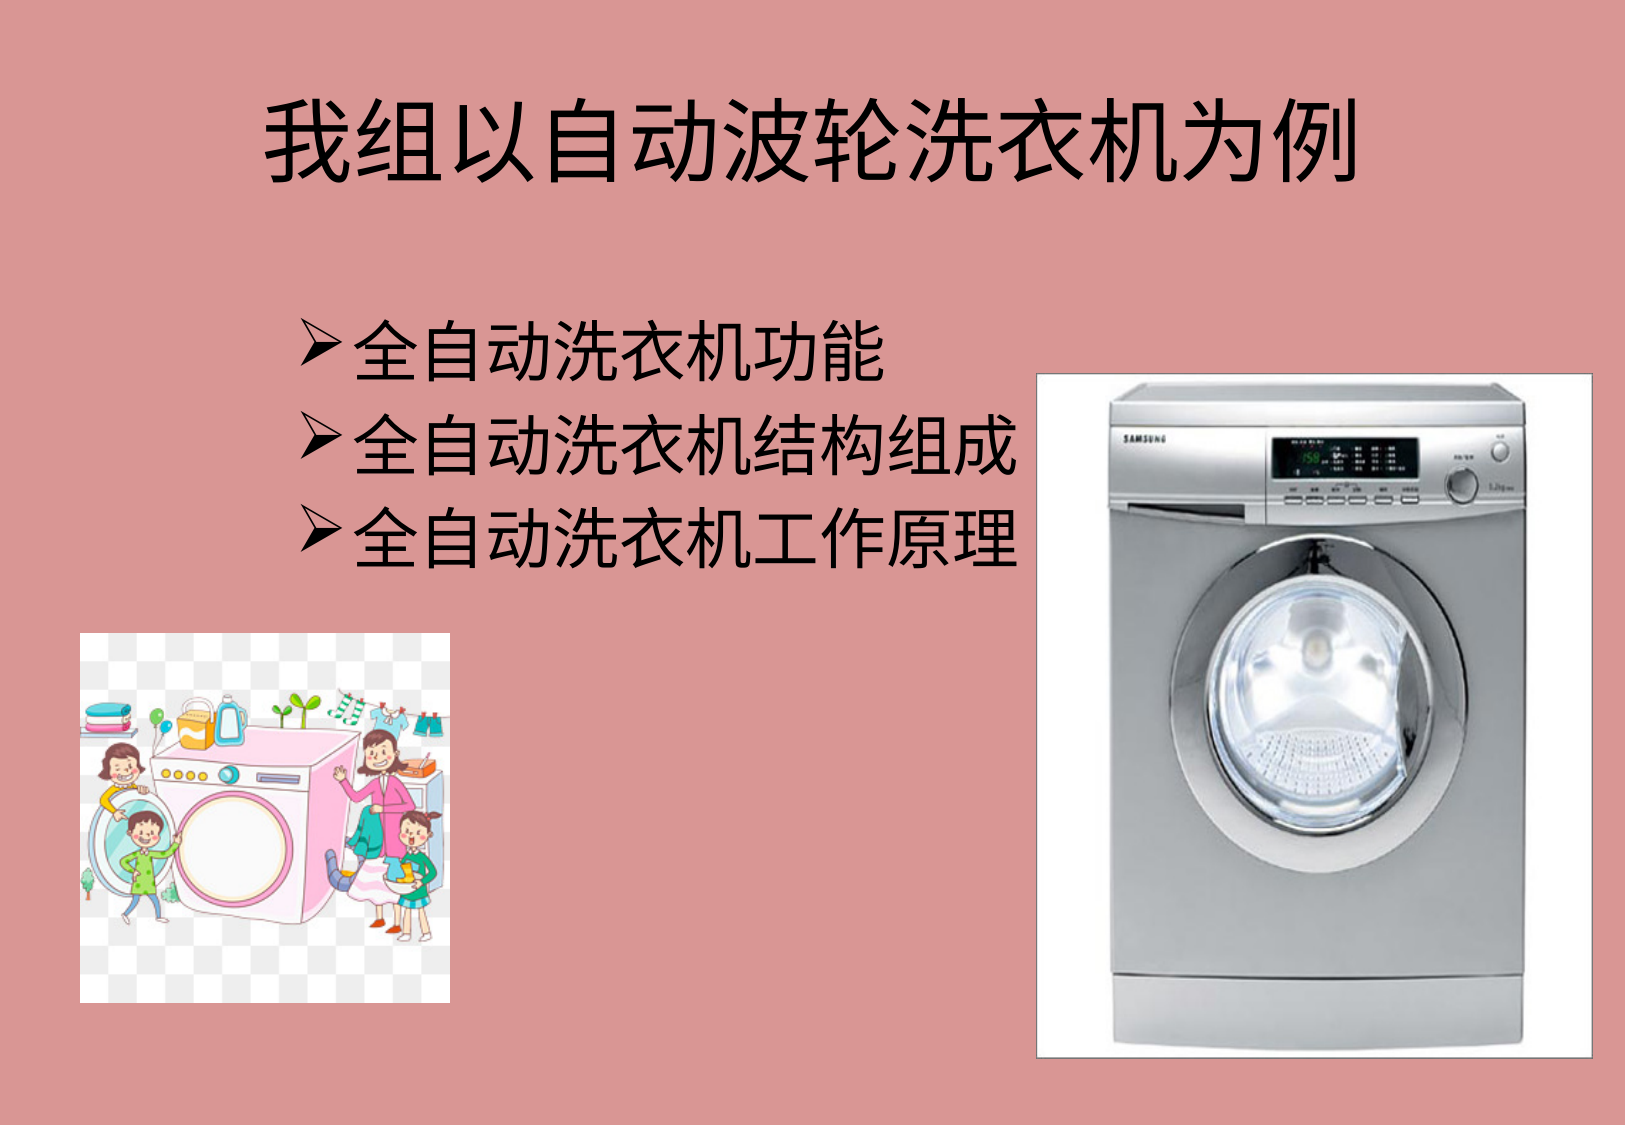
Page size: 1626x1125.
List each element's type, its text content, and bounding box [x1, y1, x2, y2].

list 全自动洗衣机功能 全自动洗衣机结构组成 全自动洗衣机工作原理 [280, 302, 1144, 646]
title 我组以自动波轮洗衣机为例 [81, 45, 1544, 233]
picture [79, 633, 450, 1003]
picture [1036, 373, 1593, 1059]
